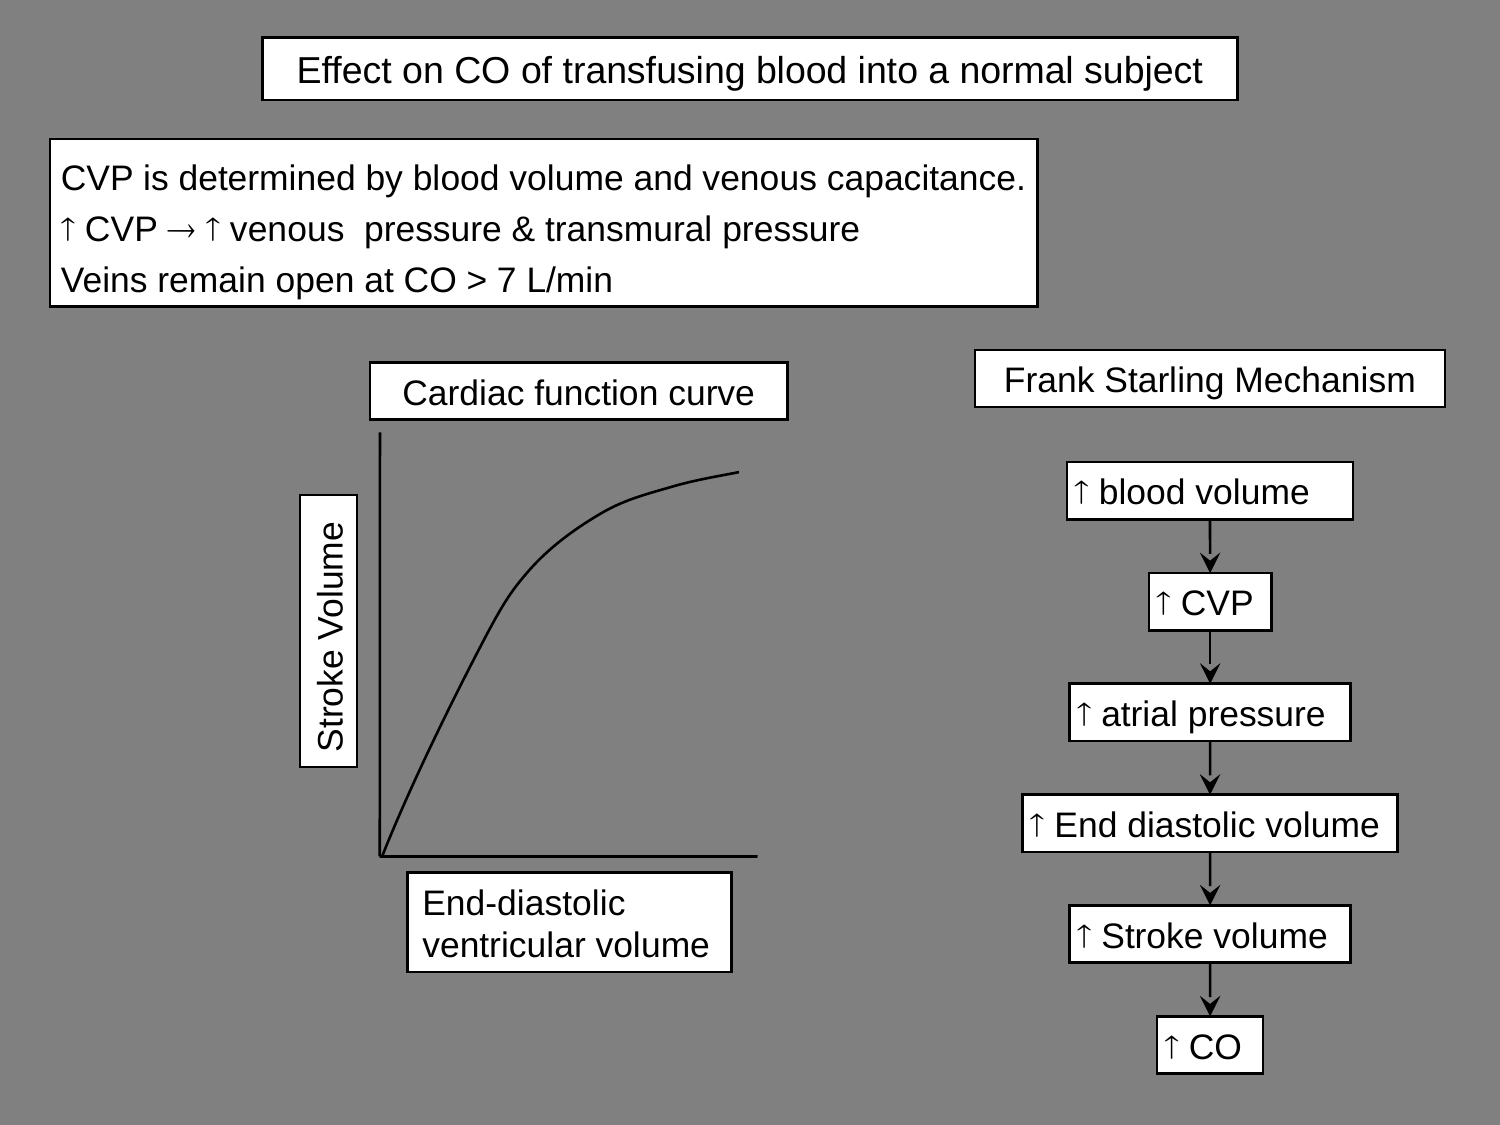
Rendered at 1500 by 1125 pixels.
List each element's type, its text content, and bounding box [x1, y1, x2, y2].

title Effect on CO of transfusing blood into a normal subject [261, 36, 1239, 101]
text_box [974, 349, 1446, 1076]
text_box CVP is determined by blood volume and venous capacitance.  CVP   venous pressure & transmural pressure Veins remain open at CO > 7 L/min [49, 139, 1038, 307]
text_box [299, 362, 788, 976]
